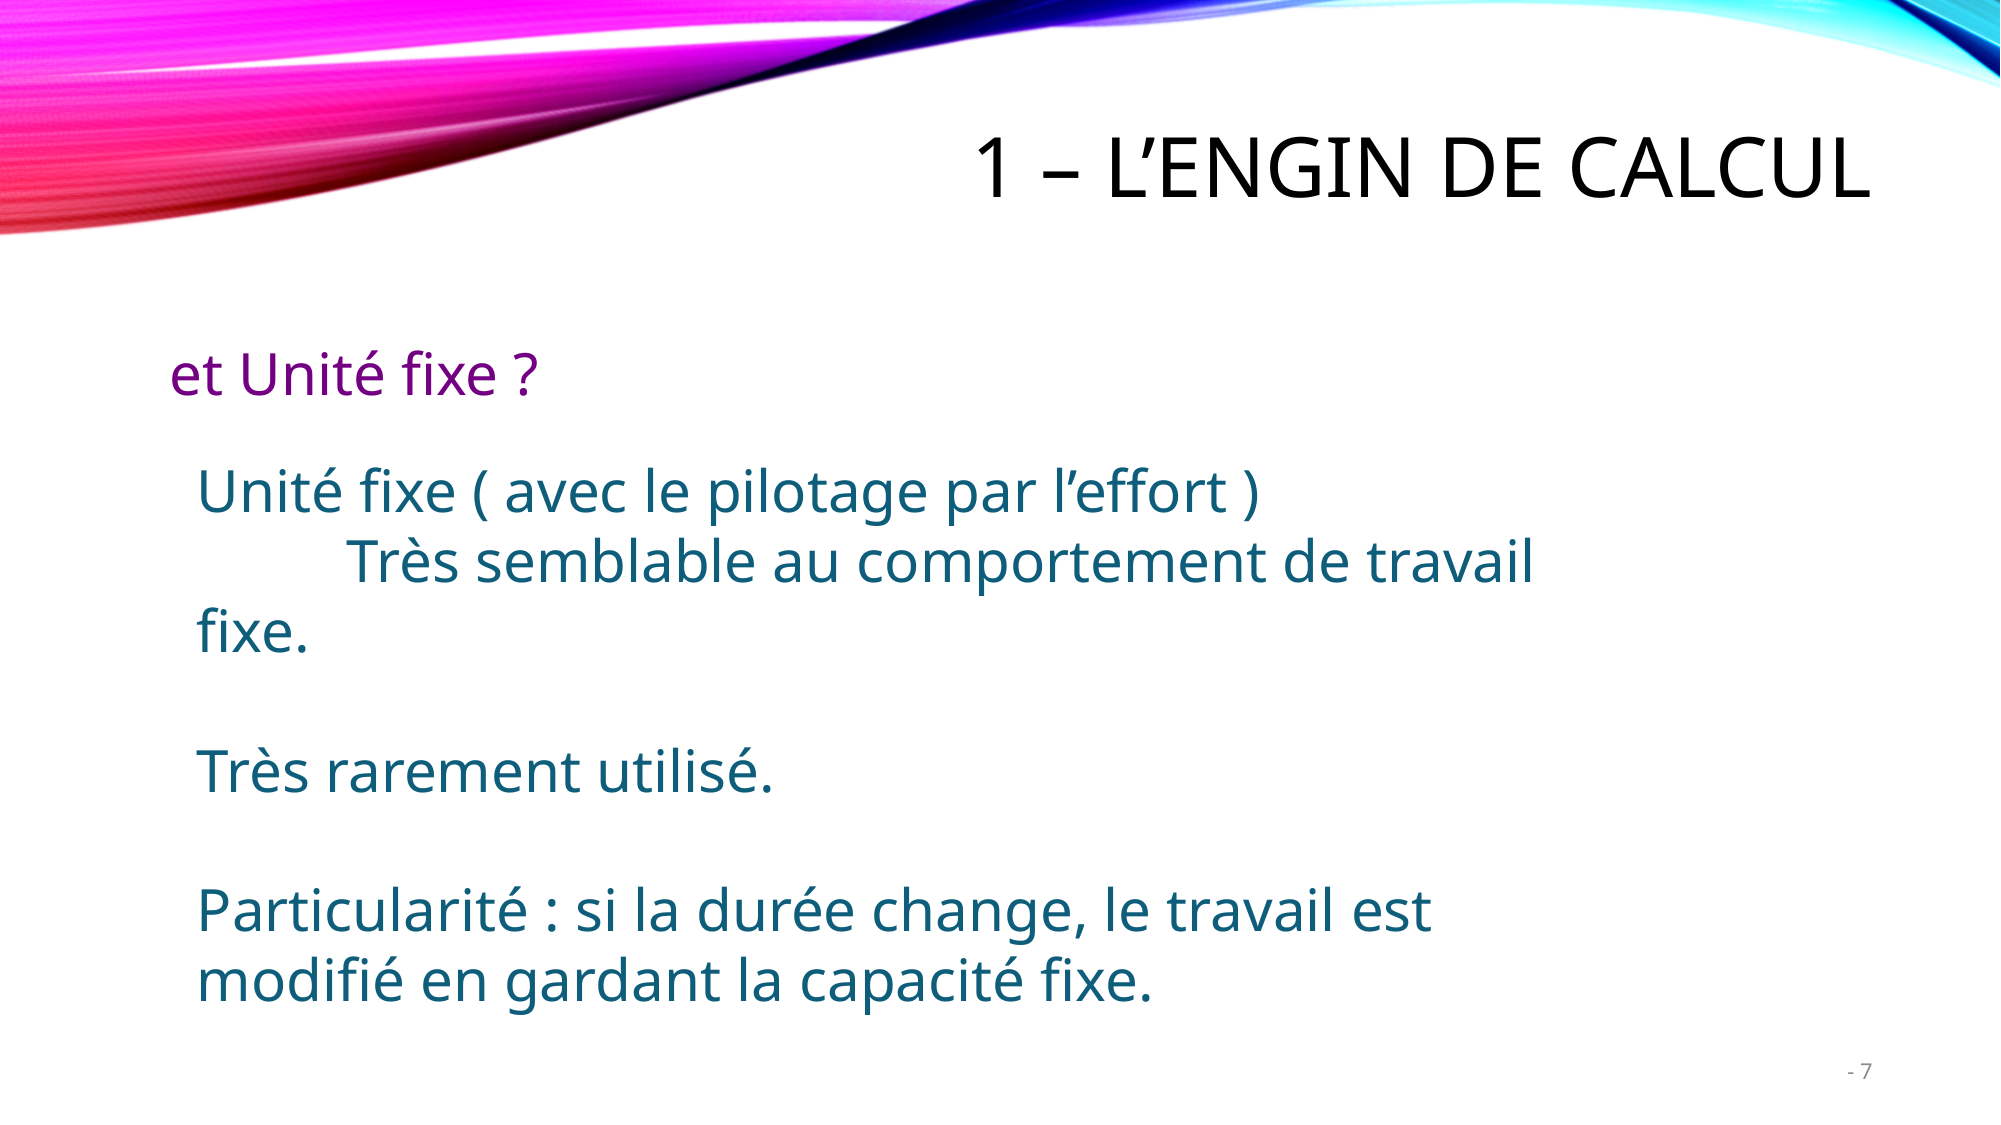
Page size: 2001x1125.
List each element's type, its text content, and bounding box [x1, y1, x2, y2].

slide_number 7 [1808, 1042, 1888, 1103]
picture [1910, 0, 2000, 45]
picture [1890, 0, 2000, 75]
text_box et Unité fixe ? [154, 259, 1841, 415]
picture [0, 0, 2000, 237]
text_box Unité fixe ( avec le pilotage par l’effort ) Très semblable au comportement de travail fixe. Très rarement utilisé. Particularité : si la durée change, le travail est modifié en gardant la capacité fixe. [182, 446, 1604, 1021]
title 1 – L’engin de calcul [638, 64, 1888, 277]
